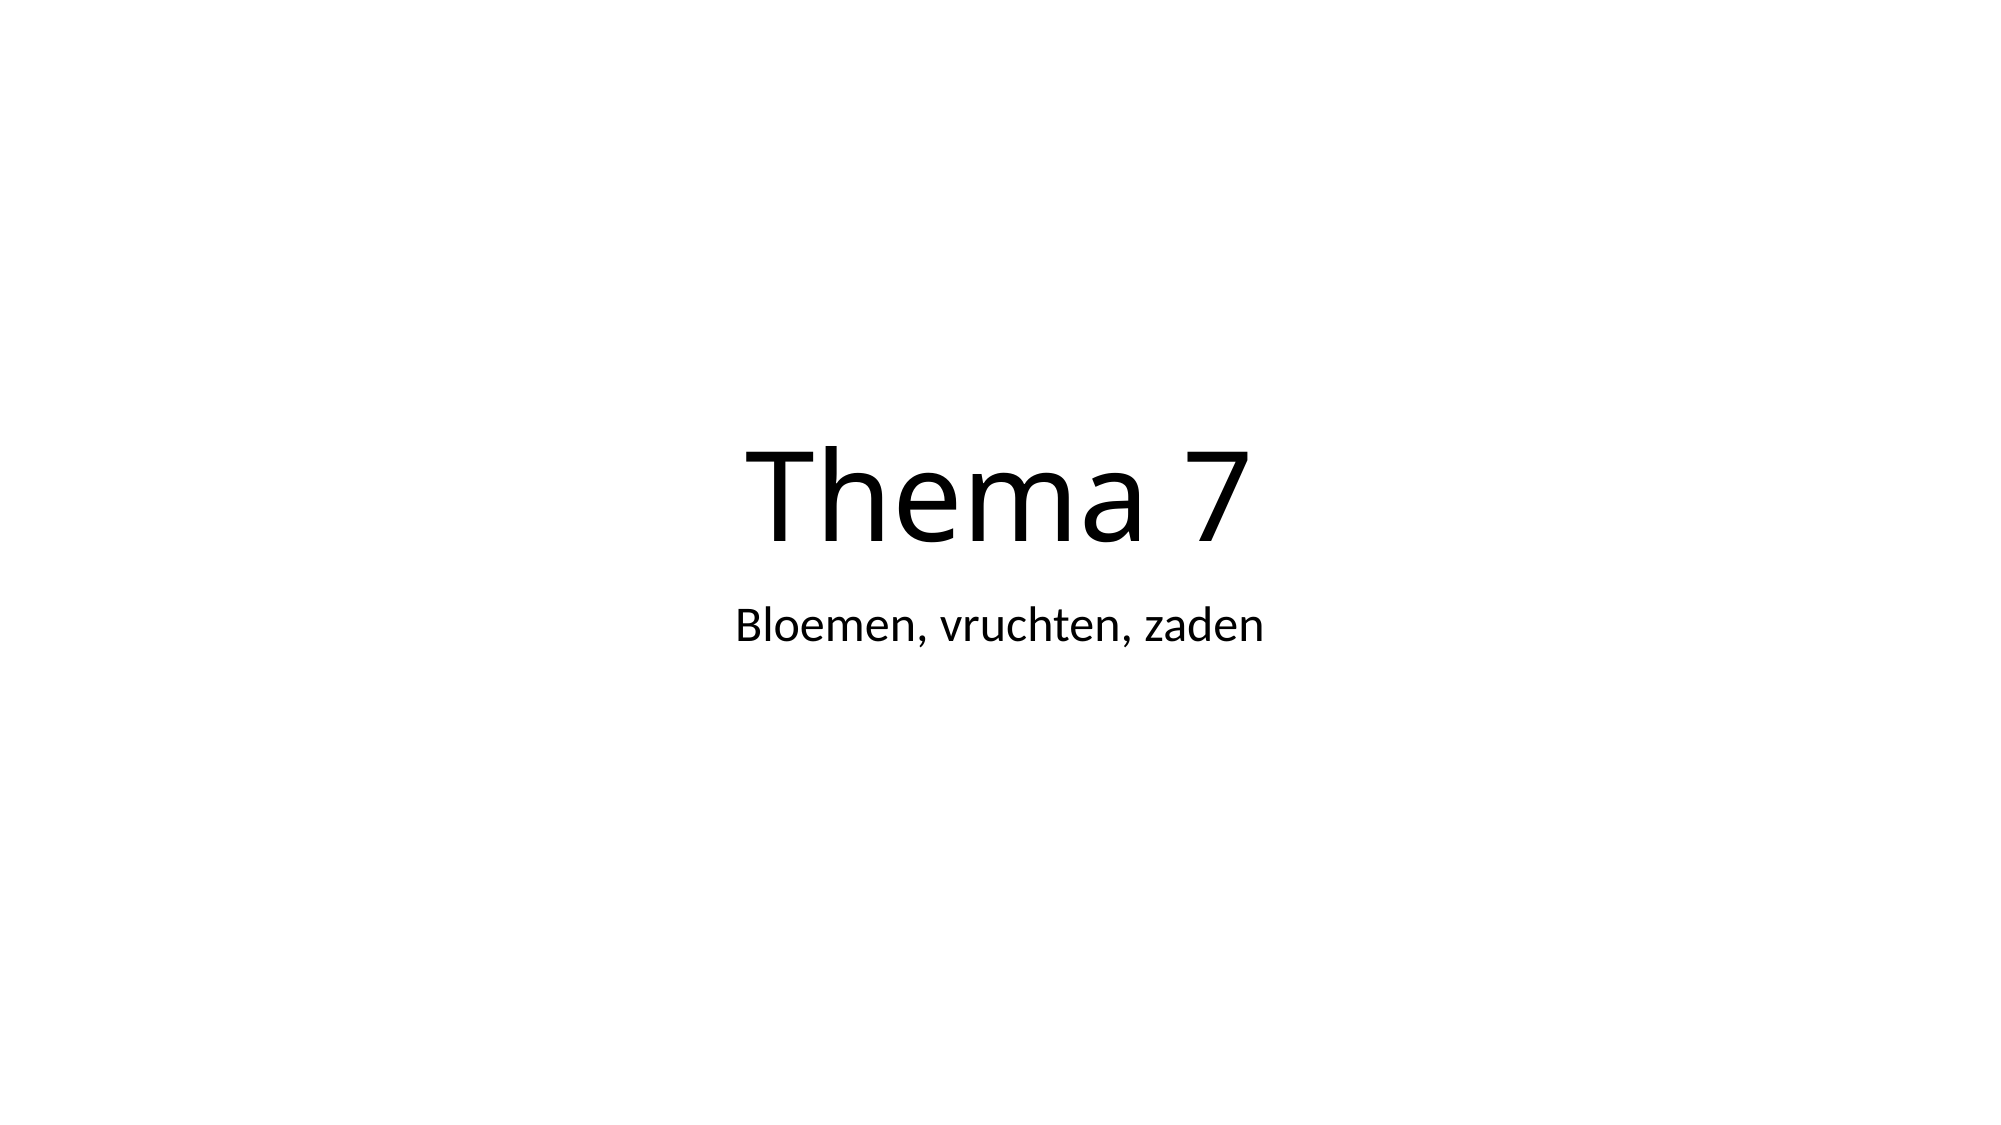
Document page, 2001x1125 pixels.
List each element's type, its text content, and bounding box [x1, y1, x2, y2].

subtitle Bloemen, vruchten, zaden [249, 590, 1750, 863]
title Thema 7 [249, 184, 1750, 576]
